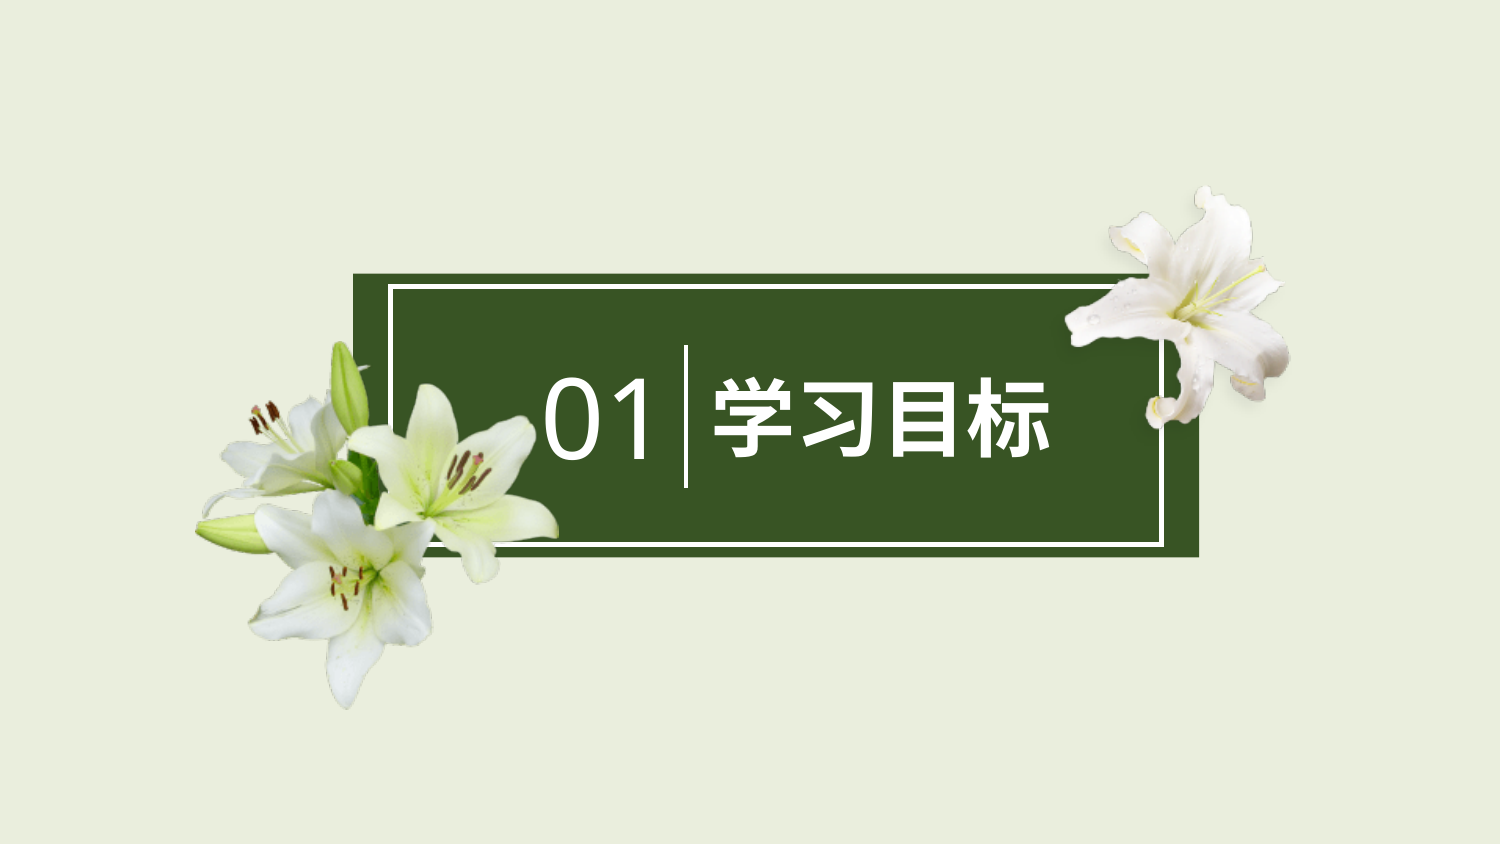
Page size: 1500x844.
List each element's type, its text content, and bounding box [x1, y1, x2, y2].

picture [1049, 185, 1292, 446]
picture [195, 341, 559, 710]
text_box [390, 285, 1163, 546]
text_box [352, 273, 1049, 341]
text_box 01 [559, 341, 681, 488]
text_box [559, 446, 1200, 558]
text_box 学习目标 [698, 359, 1082, 474]
